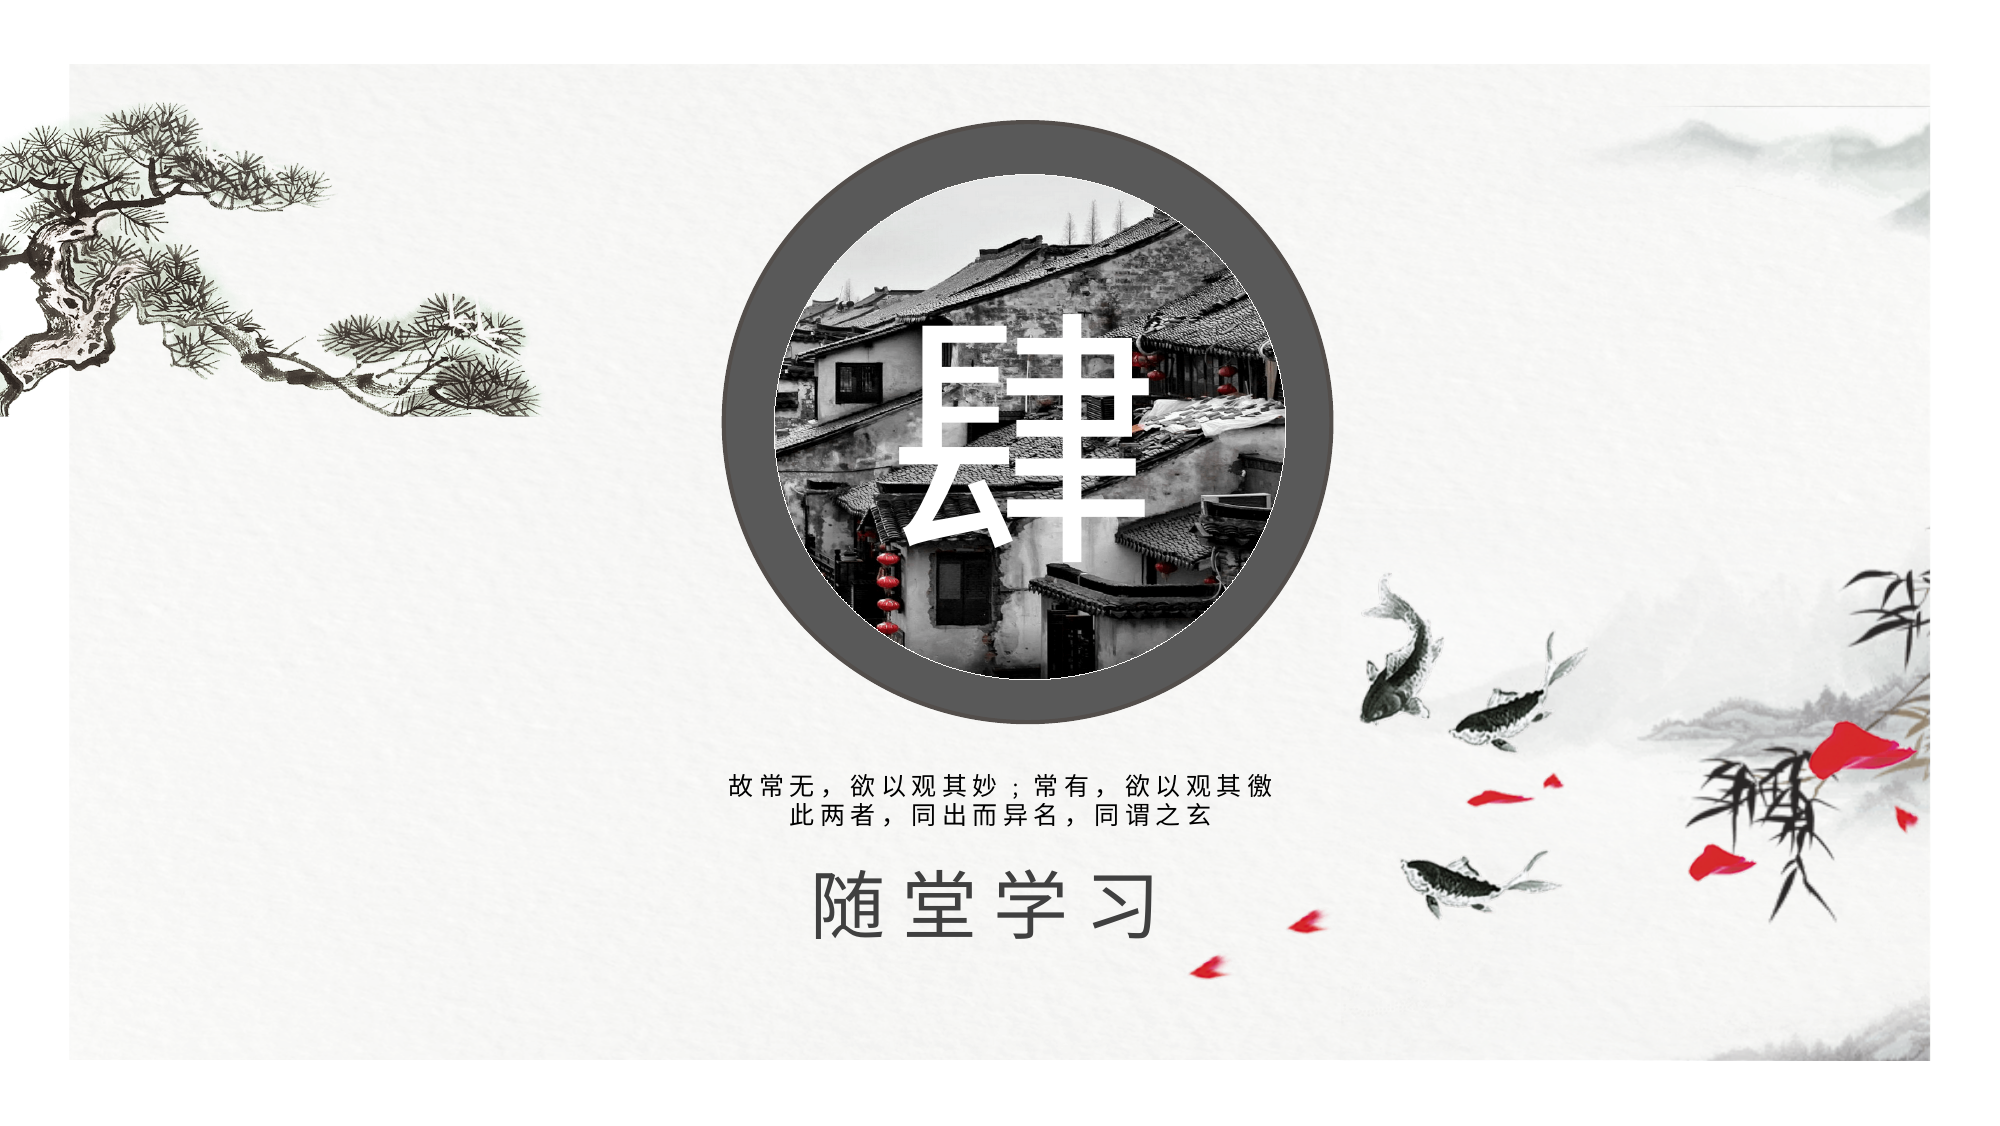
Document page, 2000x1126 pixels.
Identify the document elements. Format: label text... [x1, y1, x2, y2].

text_box 随 堂 学 习 [795, 850, 1181, 956]
picture [0, 0, 1931, 1061]
text_box [721, 262, 768, 582]
text_box [1291, 268, 1334, 570]
text_box [856, 120, 1200, 172]
text_box 故 常 无 ， 欲 以 观 其 妙 ﹔ 常 有 ， 欲 以 观 其 徼 此 两 者 ， 同 出 而 异 名 ， 同 谓 之 玄 [465, 762, 1181, 868]
text_box [882, 688, 1173, 725]
